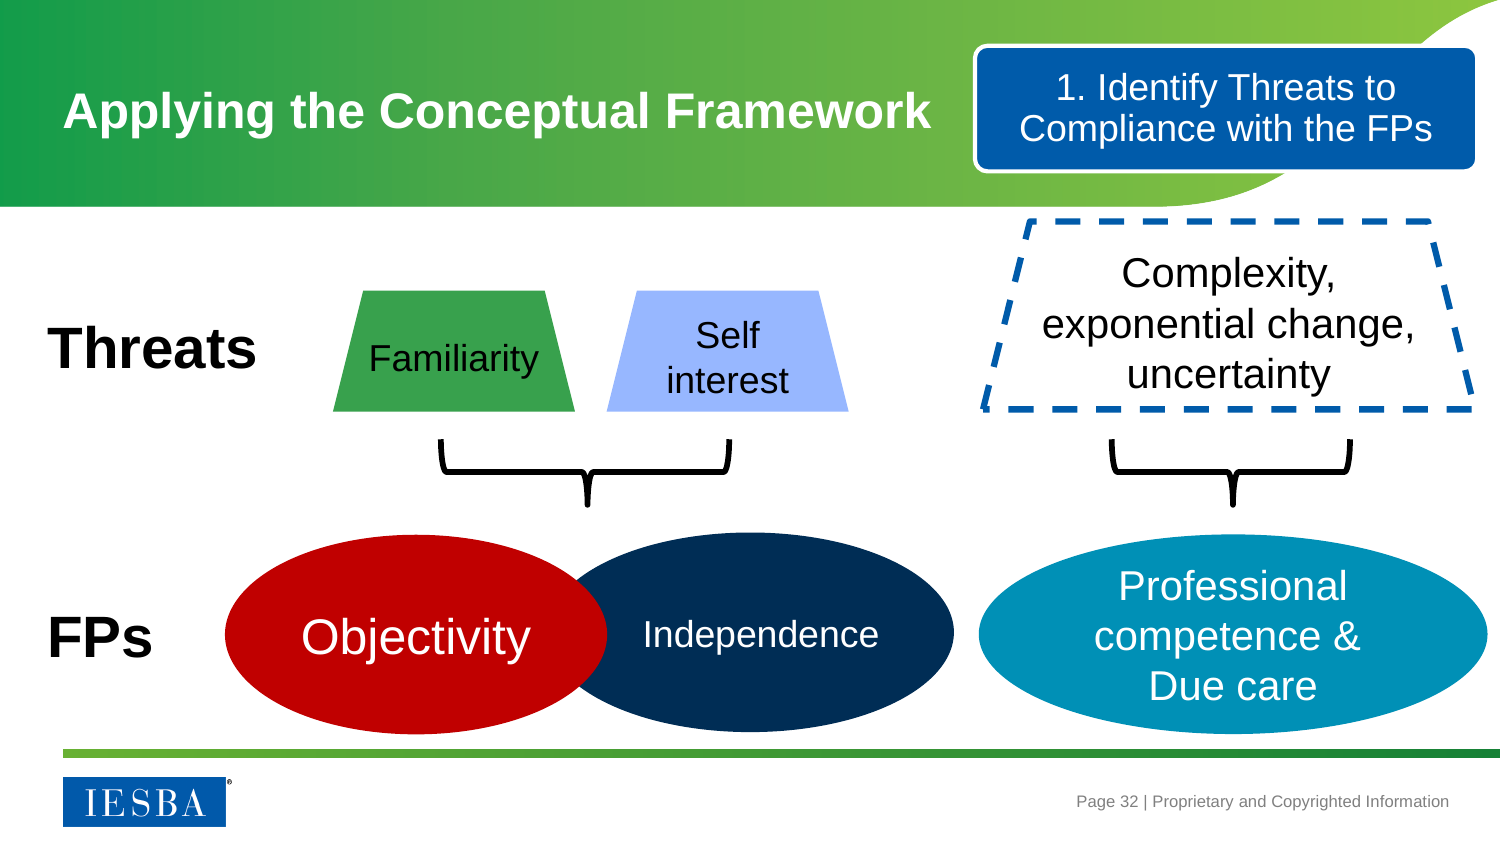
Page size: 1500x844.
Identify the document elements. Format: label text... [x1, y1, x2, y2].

picture [63, 777, 232, 827]
text_box [1111, 439, 1351, 505]
title Applying the Conceptual Framework [62, 75, 1300, 142]
text_box [440, 439, 730, 505]
text_box FPs [32, 591, 169, 676]
text_box Threats [32, 303, 274, 388]
text_box Professional competence & Due care [978, 534, 1488, 735]
picture [0, 0, 1500, 207]
text_box Independence [577, 532, 954, 733]
text_box Complexity, exponential change, uncertainty [983, 221, 1475, 410]
text_box Familiarity [332, 290, 575, 412]
text_box Self interest [606, 290, 849, 412]
text_box Objectivity [224, 534, 608, 735]
text_box 1. Identify Threats to Compliance with the FPs [972, 43, 1480, 174]
